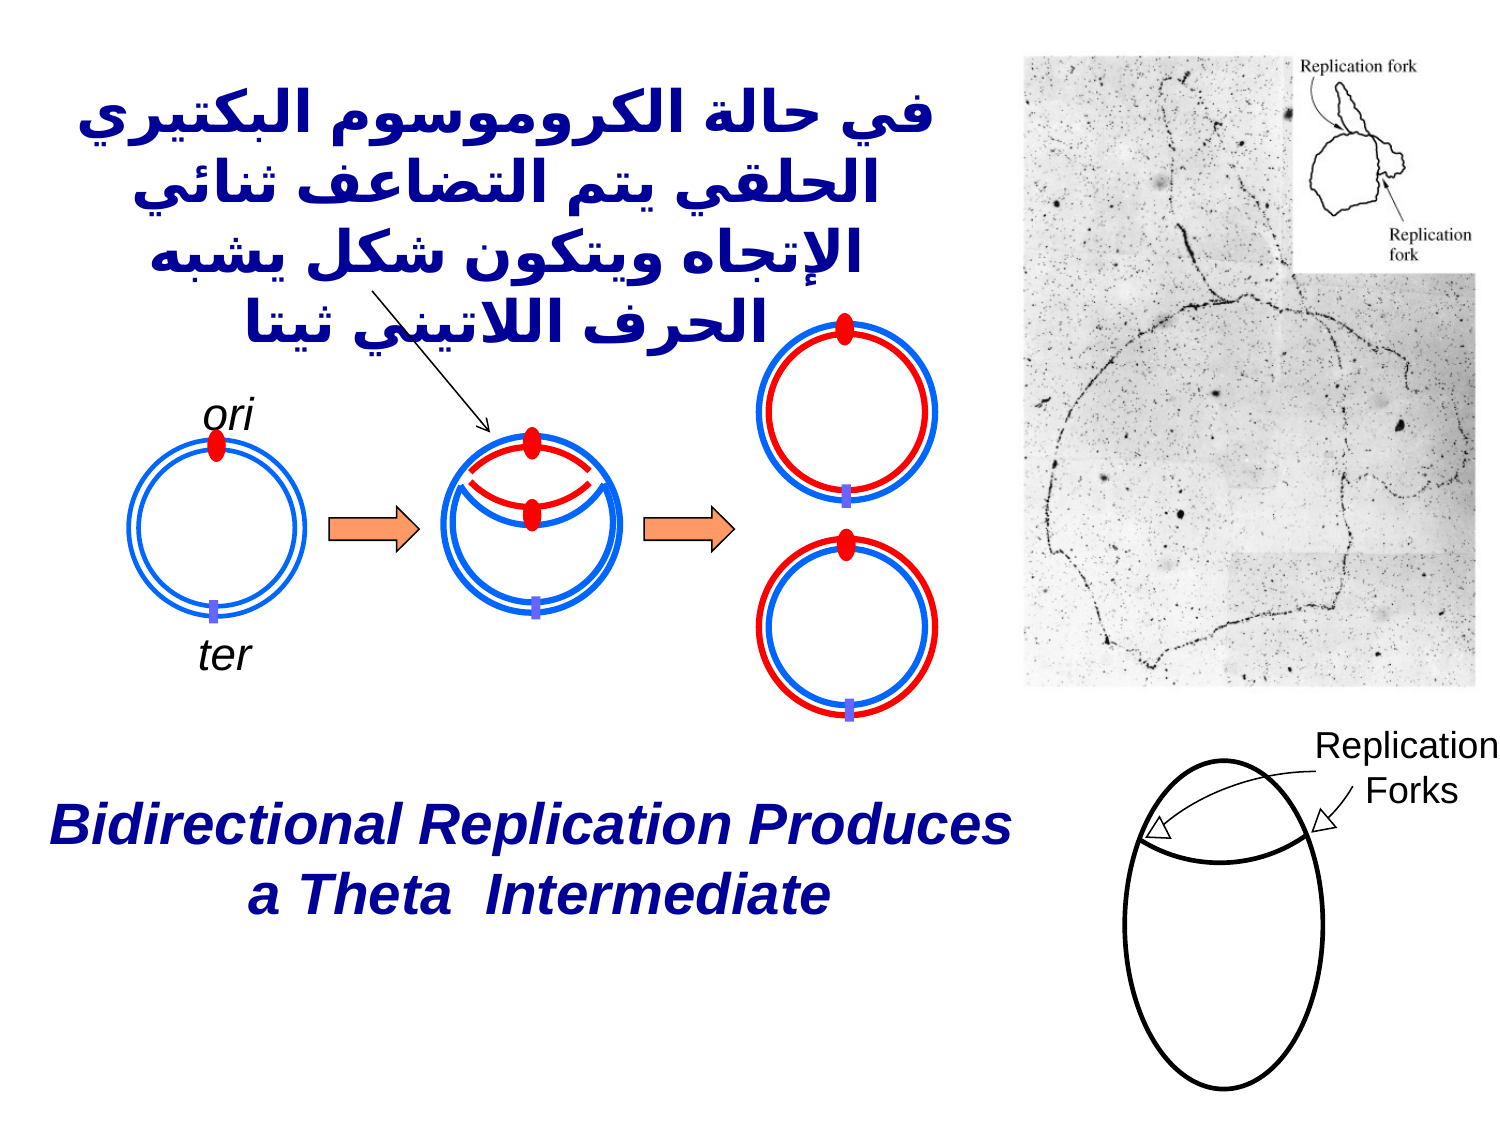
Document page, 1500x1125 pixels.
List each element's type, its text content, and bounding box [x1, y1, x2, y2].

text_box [371, 290, 491, 433]
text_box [1124, 713, 1500, 1090]
text_box Bidirectional Replication Produces a Theta Intermediate [34, 778, 1047, 934]
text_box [128, 312, 936, 723]
picture [1018, 50, 1482, 693]
text_box في حالة الكروموسوم البكتيري الحلقي يتم التضاعف ثنائي الإتجاه ويتكون شكل يشبه الحرف اللاتيني ثيتا [38, 66, 975, 361]
